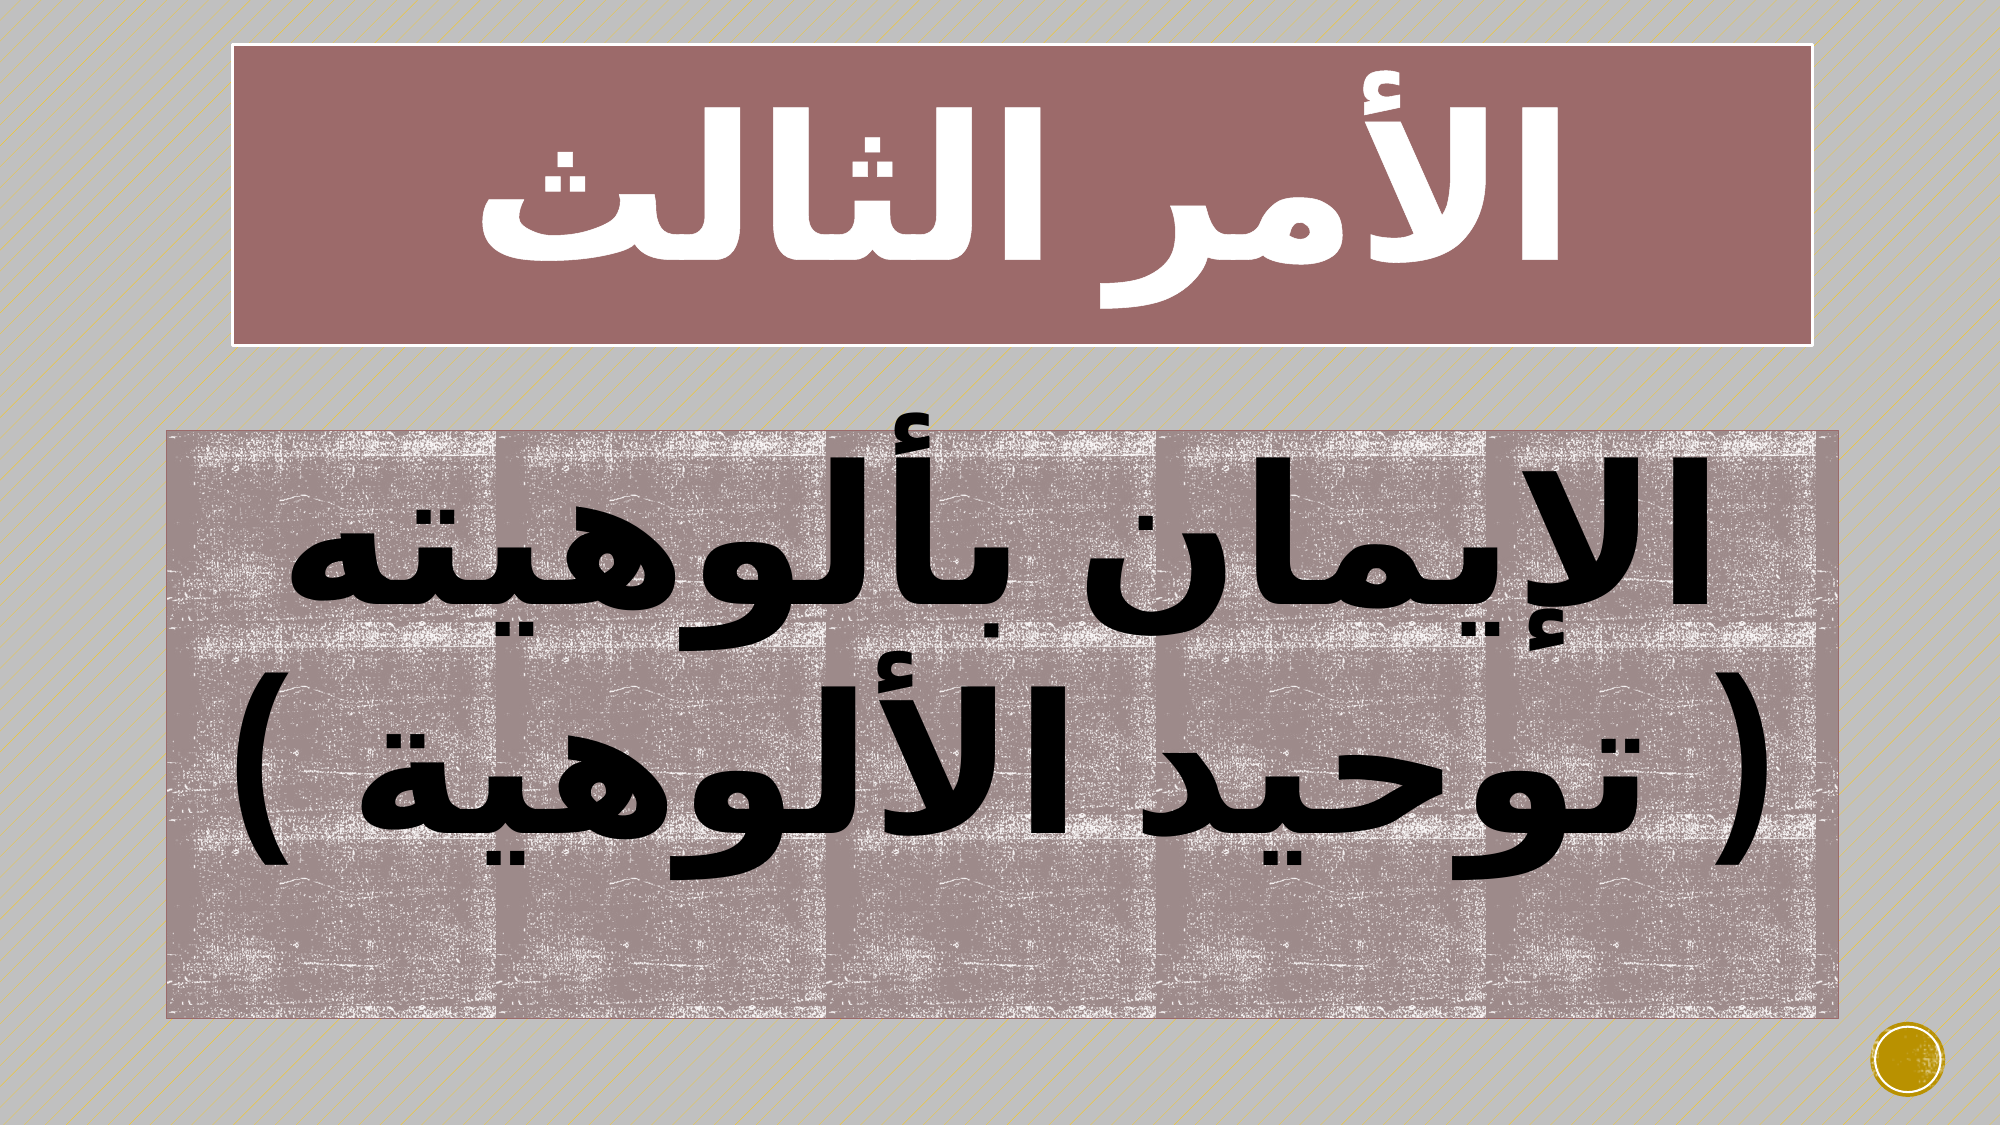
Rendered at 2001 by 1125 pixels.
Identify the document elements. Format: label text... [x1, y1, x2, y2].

title الأمر الثالث [231, 43, 1814, 347]
list الإيمان بألوهيته ( توحيد الألوهية ) [166, 430, 1839, 1019]
